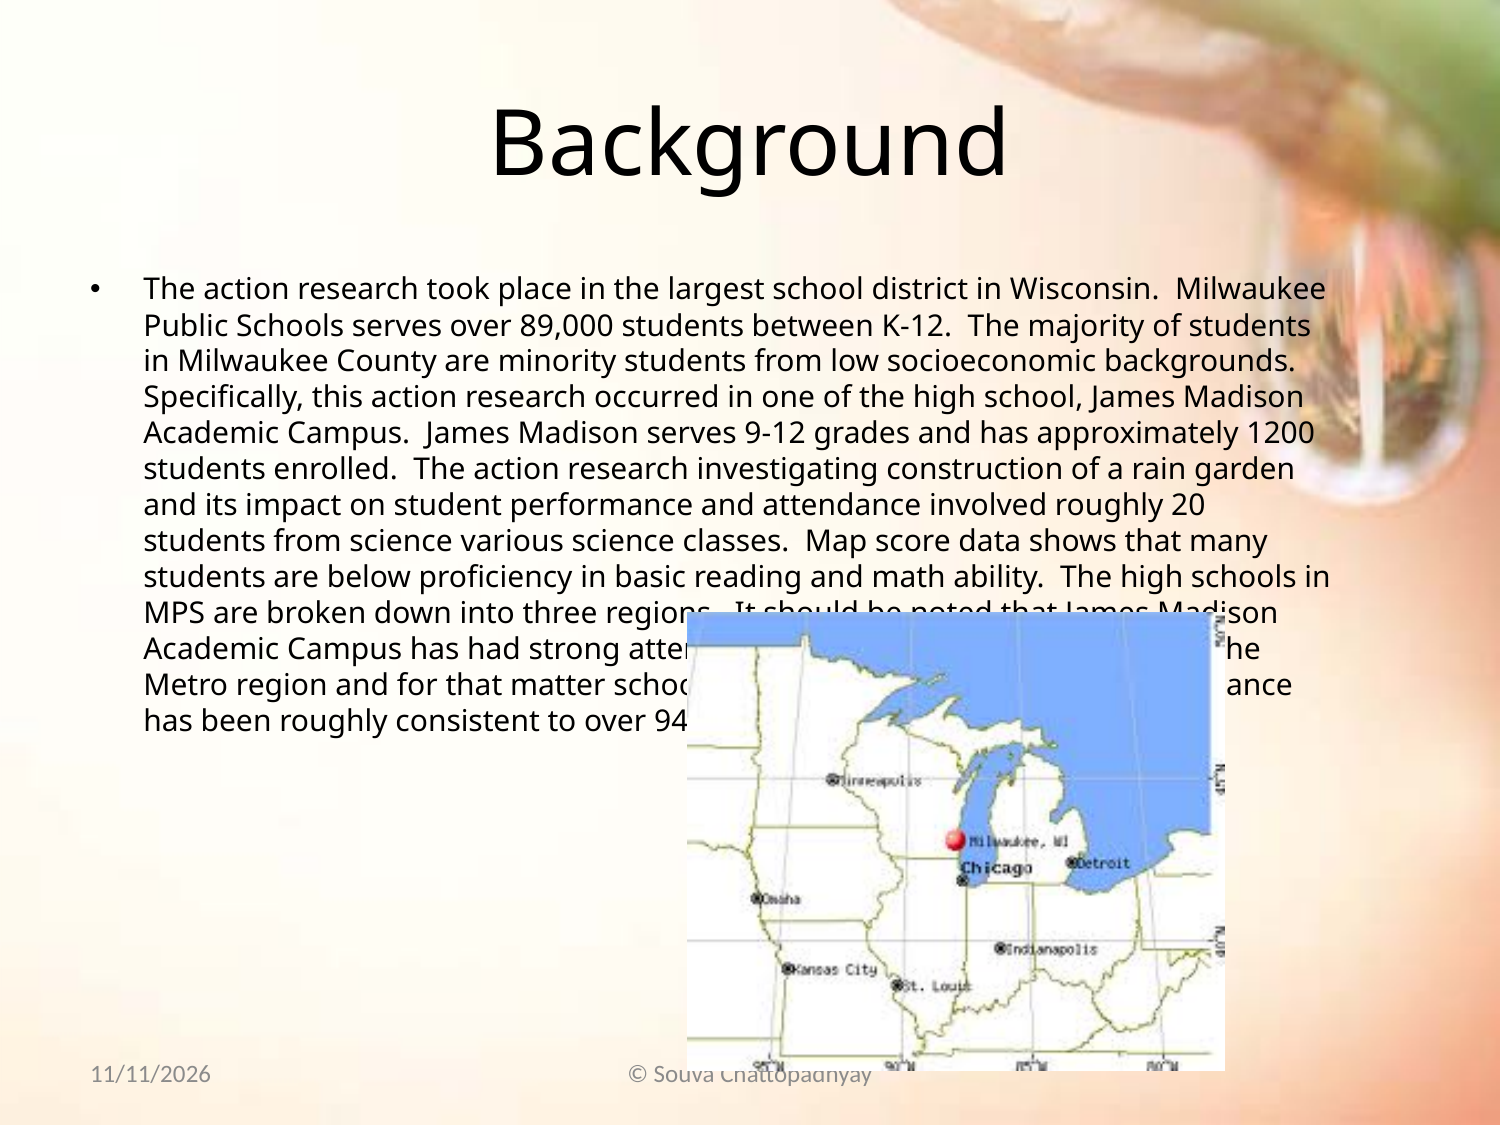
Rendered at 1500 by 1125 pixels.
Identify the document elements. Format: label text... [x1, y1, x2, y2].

footer © Souva Chattopadhyay [512, 1042, 988, 1103]
list The action research took place in the largest school district in Wisconsin. Milwaukee Public Schools serves over 89,000 students between K-12. The majority of students in Milwaukee County are minority students from low socioeconomic backgrounds. Specifically, this action research occurred in one of the high school, James Madison Academic Campus. James Madison serves 9-12 grades and has approximately 1200 students enrolled. The action research investigating construction of a rain garden and its impact on student performance and attendance involved roughly 20 students from science various science classes. Map score data shows that many students are below proficiency in basic reading and math ability. The high schools in MPS are broken down into three regions. It should be noted that James Madison Academic Campus has had strong attendance compared to other schools in the Metro region and for that matter schools in the other regions as well. Attendance has been roughly consistent to over 94 percent. [75, 262, 1350, 750]
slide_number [75, 1042, 425, 1103]
title Background [75, 45, 1425, 233]
picture [0, 0, 1500, 1125]
